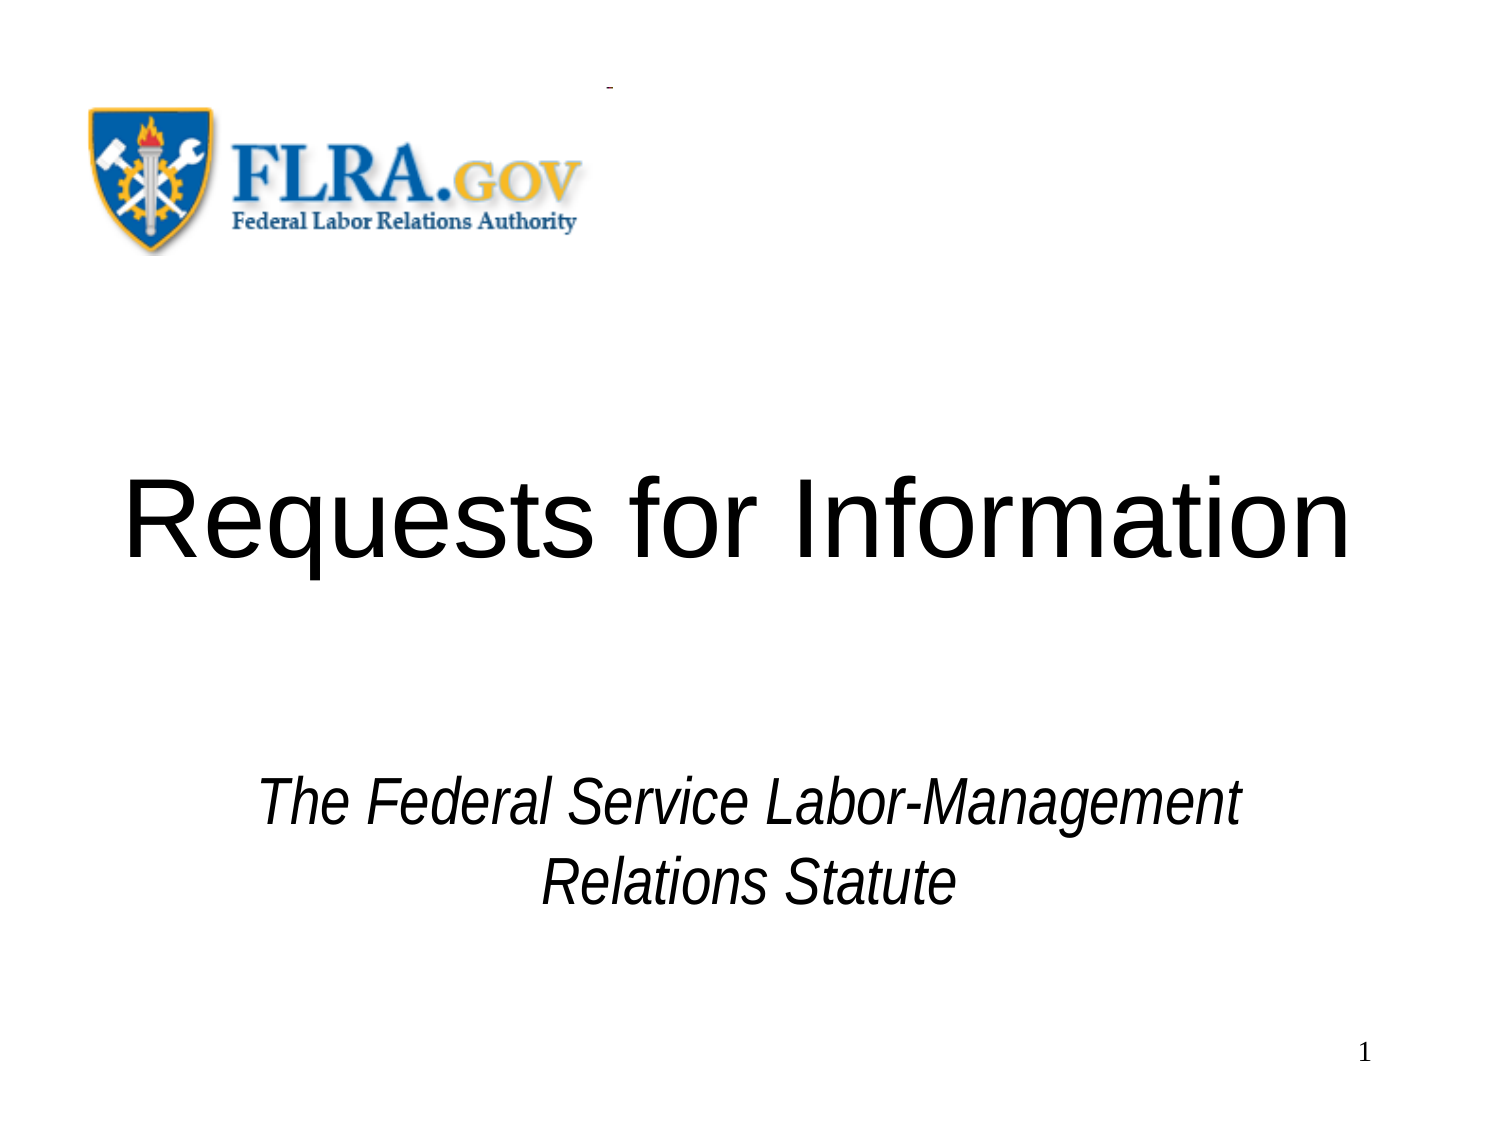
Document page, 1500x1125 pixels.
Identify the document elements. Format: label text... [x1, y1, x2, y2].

title Requests for Information [87, 387, 1388, 638]
subtitle The Federal Service Labor-Management Relations Statute [224, 749, 1276, 938]
picture [87, 87, 613, 256]
slide_number 1 [1074, 1024, 1388, 1101]
